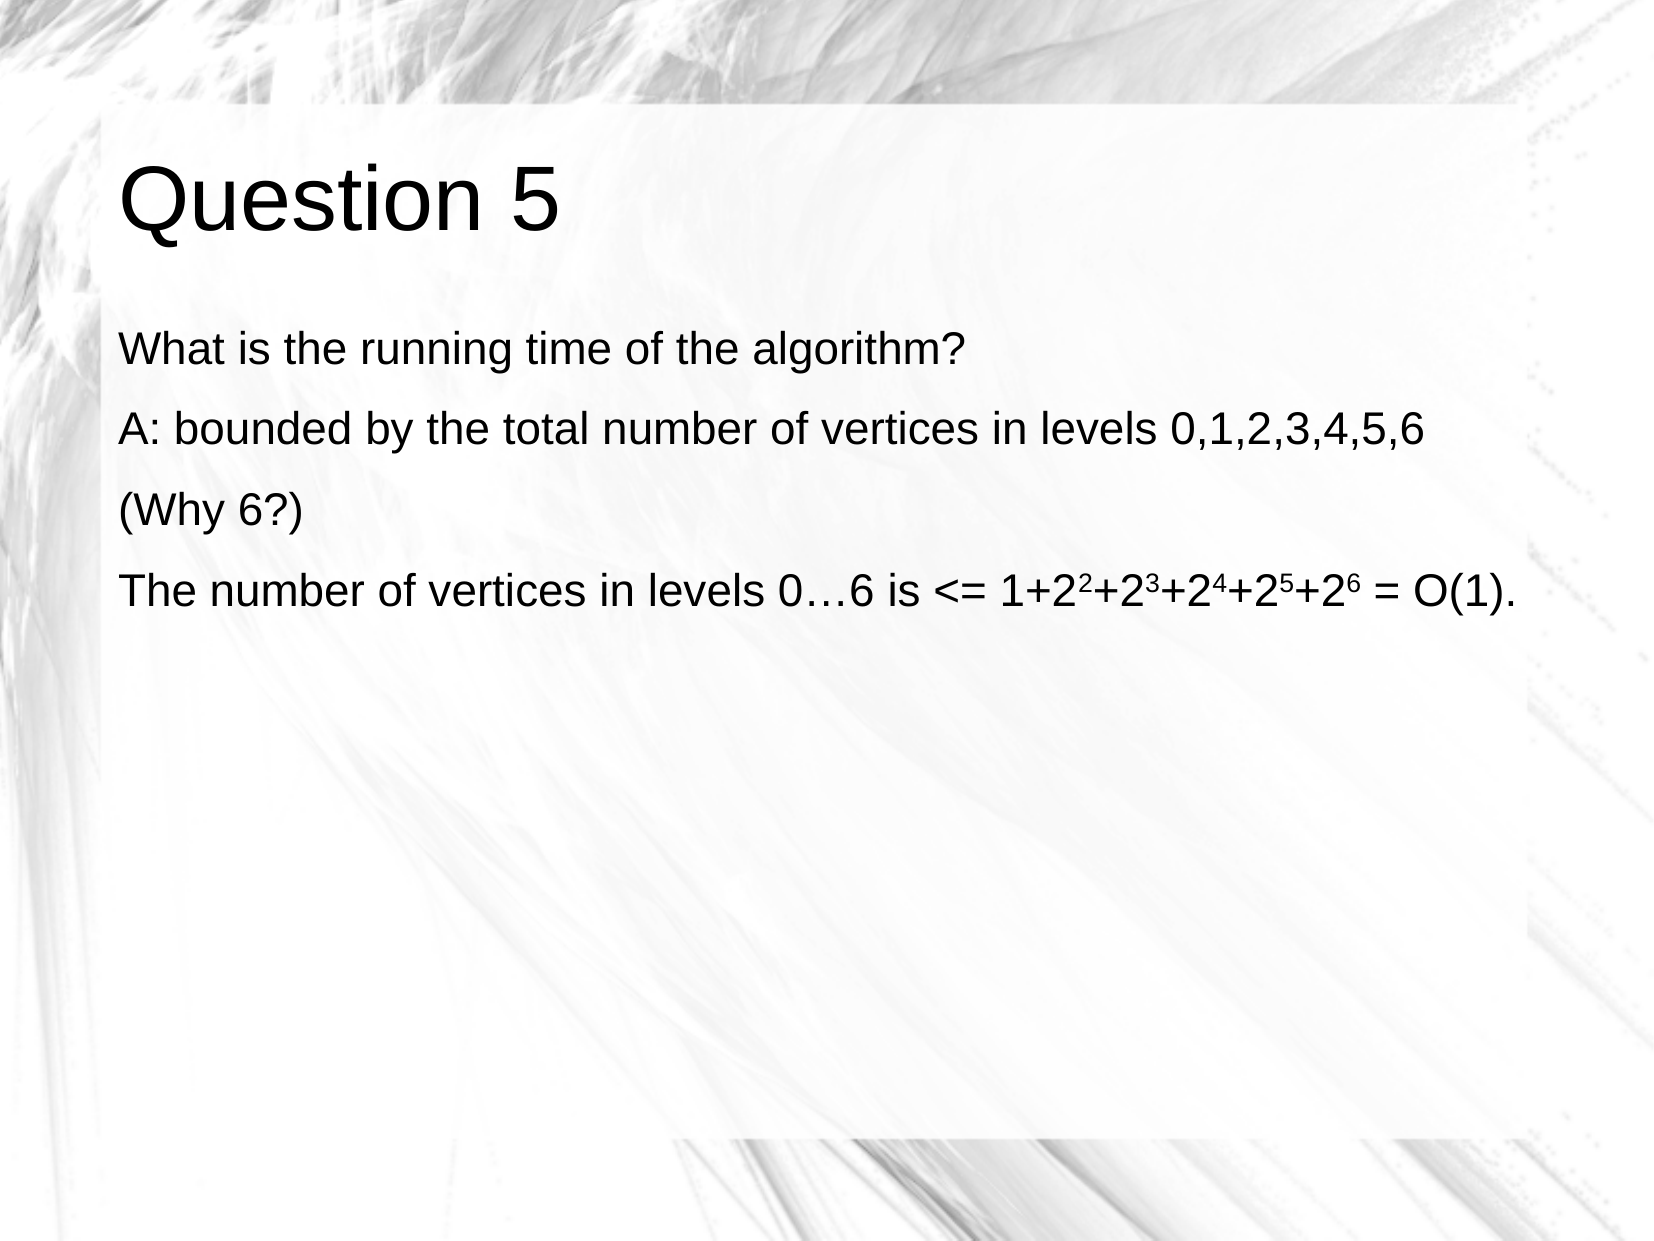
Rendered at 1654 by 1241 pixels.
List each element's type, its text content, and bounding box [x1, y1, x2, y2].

list What is the running time of the algorithm? A: bounded by the total number of vertices in levels 0,1,2,3,4,5,6 (Why 6?) The number of vertices in levels 0…6 is <= 1+22+23+24+25+26 = O(1). [118, 319, 1571, 1109]
picture [0, 0, 1654, 1241]
title Question 5 [118, 93, 1506, 299]
